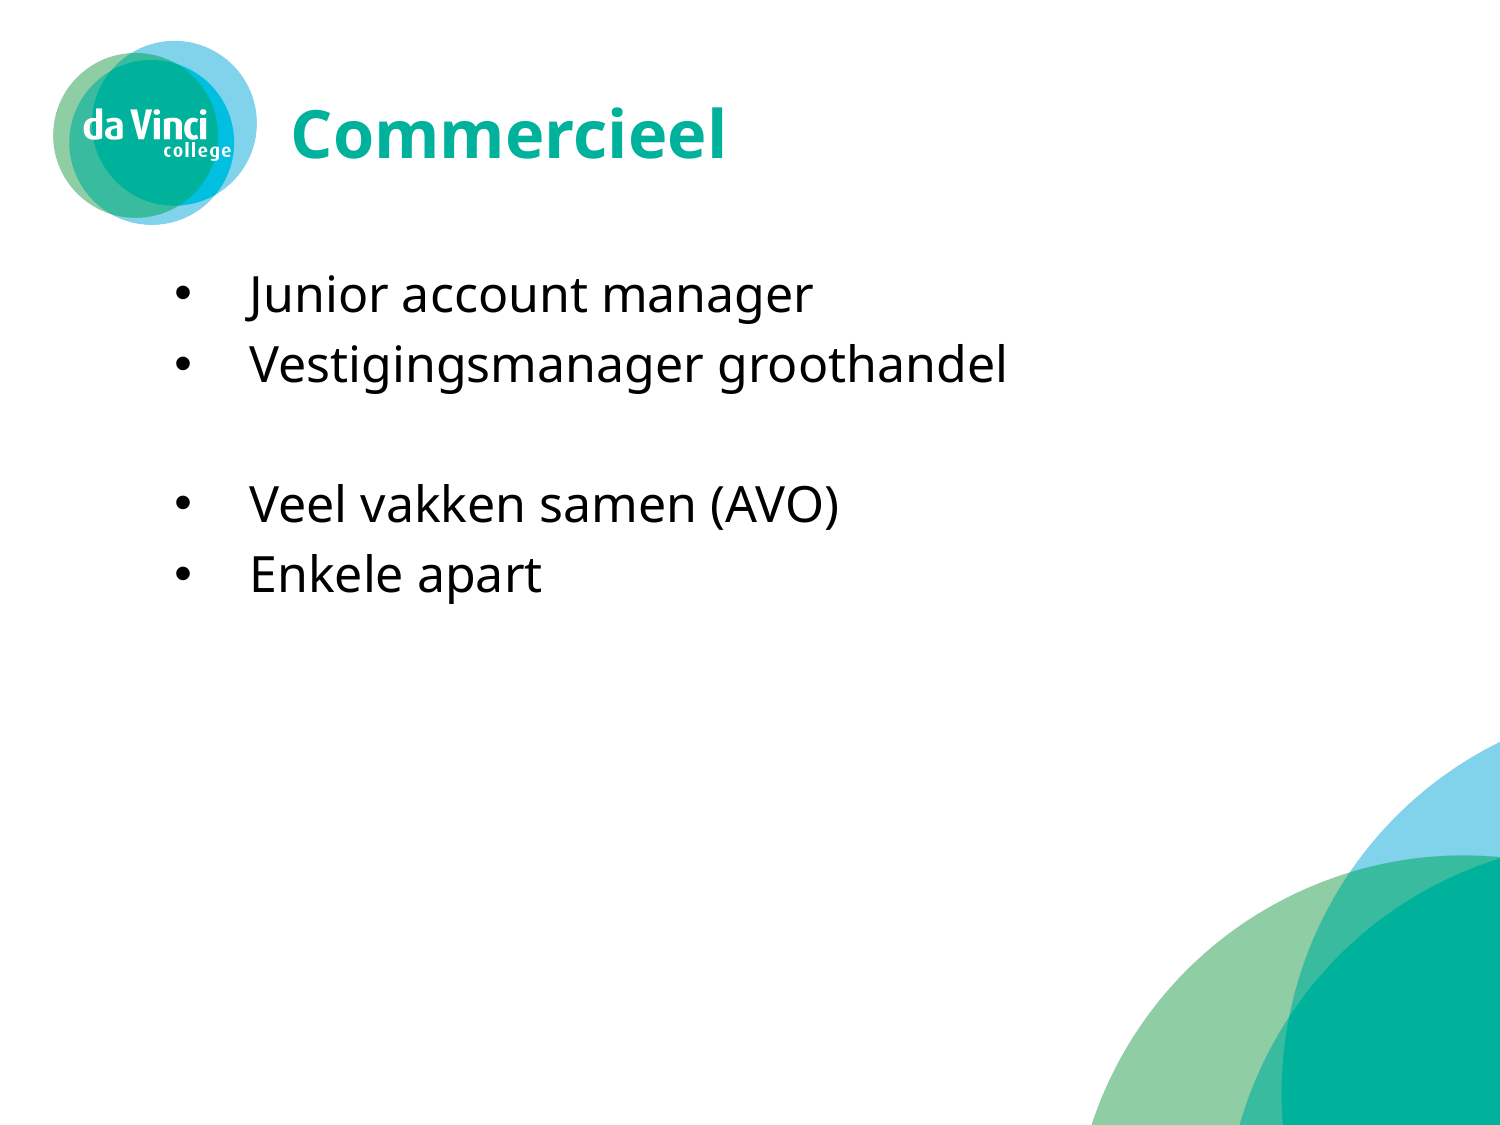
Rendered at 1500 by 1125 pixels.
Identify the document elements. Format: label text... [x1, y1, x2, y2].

picture [0, 0, 1500, 1125]
list Junior account manager Vestigingsmanager groothandel Veel vakken samen (AVO) Enkele apart [159, 255, 1425, 1005]
title Commercieel [275, 37, 1424, 180]
